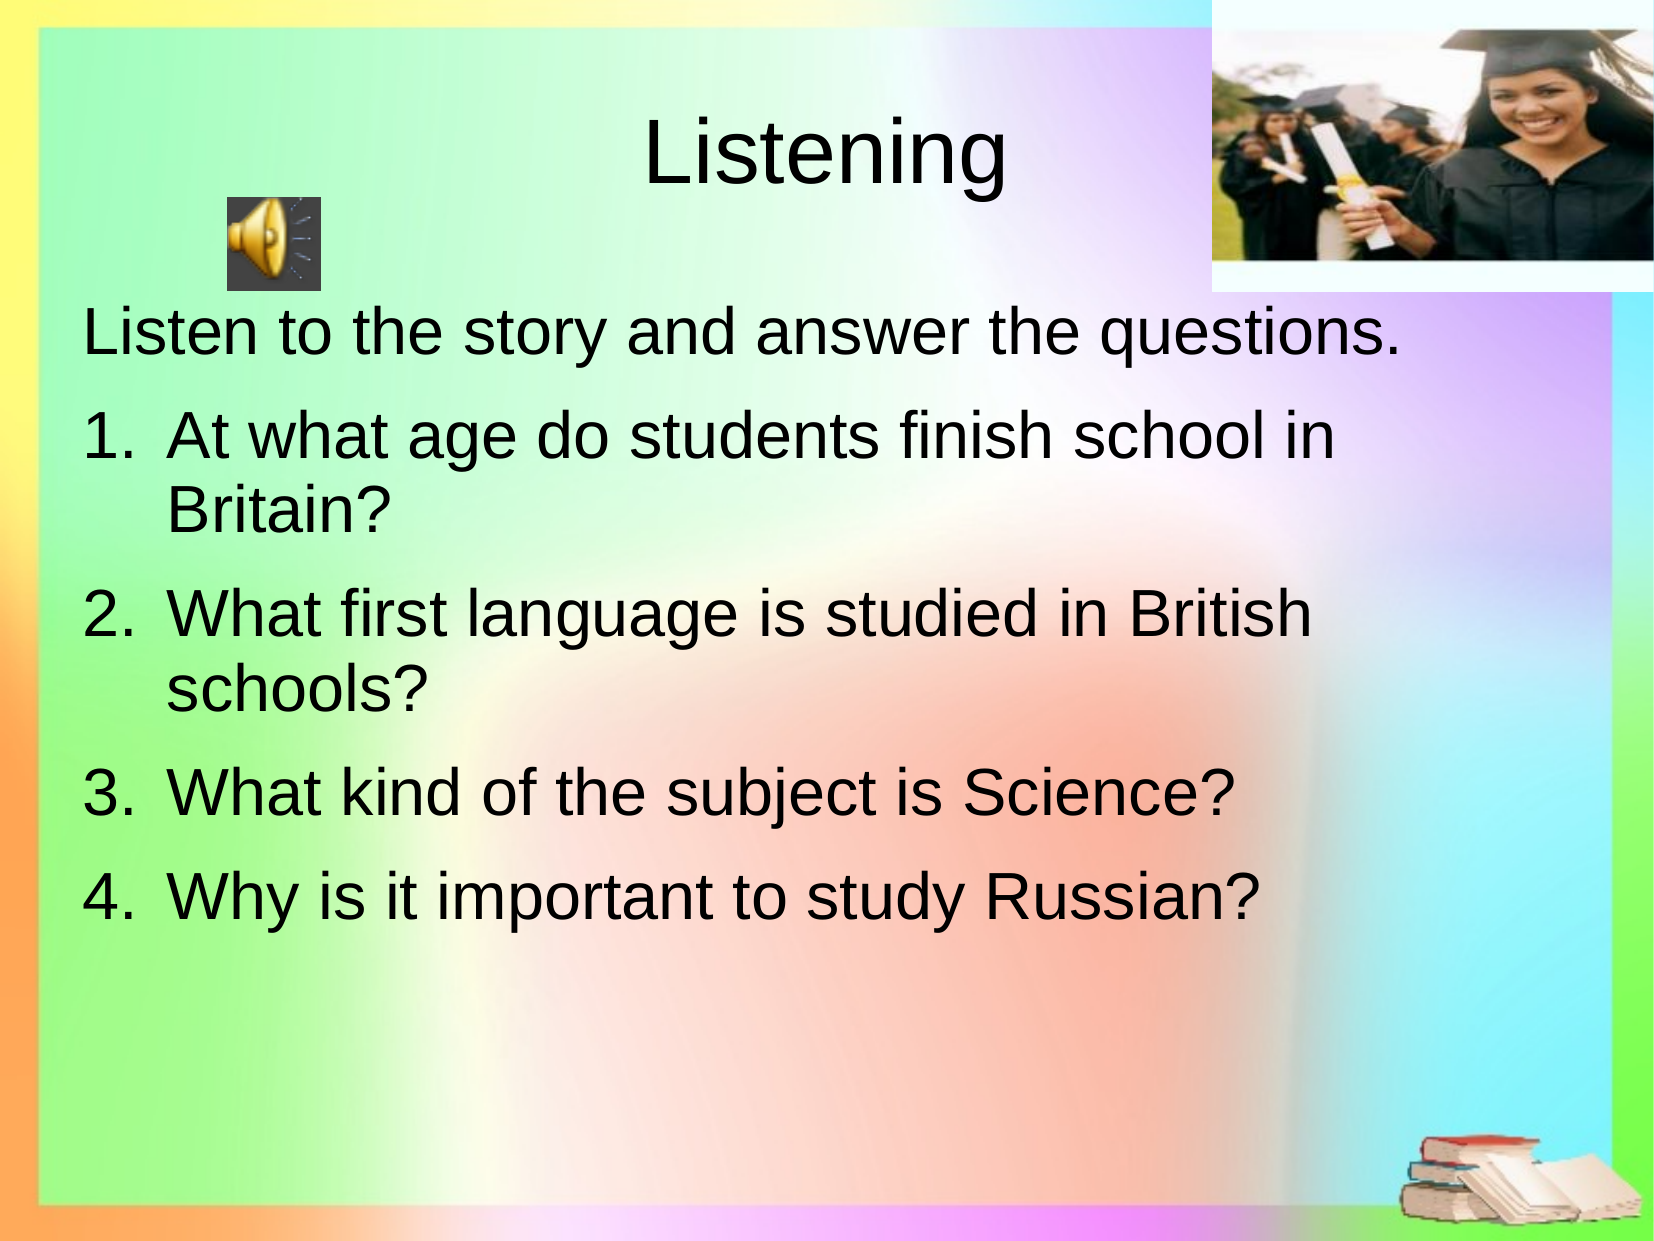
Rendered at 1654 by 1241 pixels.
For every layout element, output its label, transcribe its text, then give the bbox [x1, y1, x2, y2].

title Listening [82, 49, 1206, 257]
list Listen to the story and answer the questions. At what age do students finish school in Britain? What first language is studied in British schools? What kind of the subject is Science? Why is it important to study Russian? [82, 289, 1571, 1109]
picture [0, 0, 1654, 1241]
